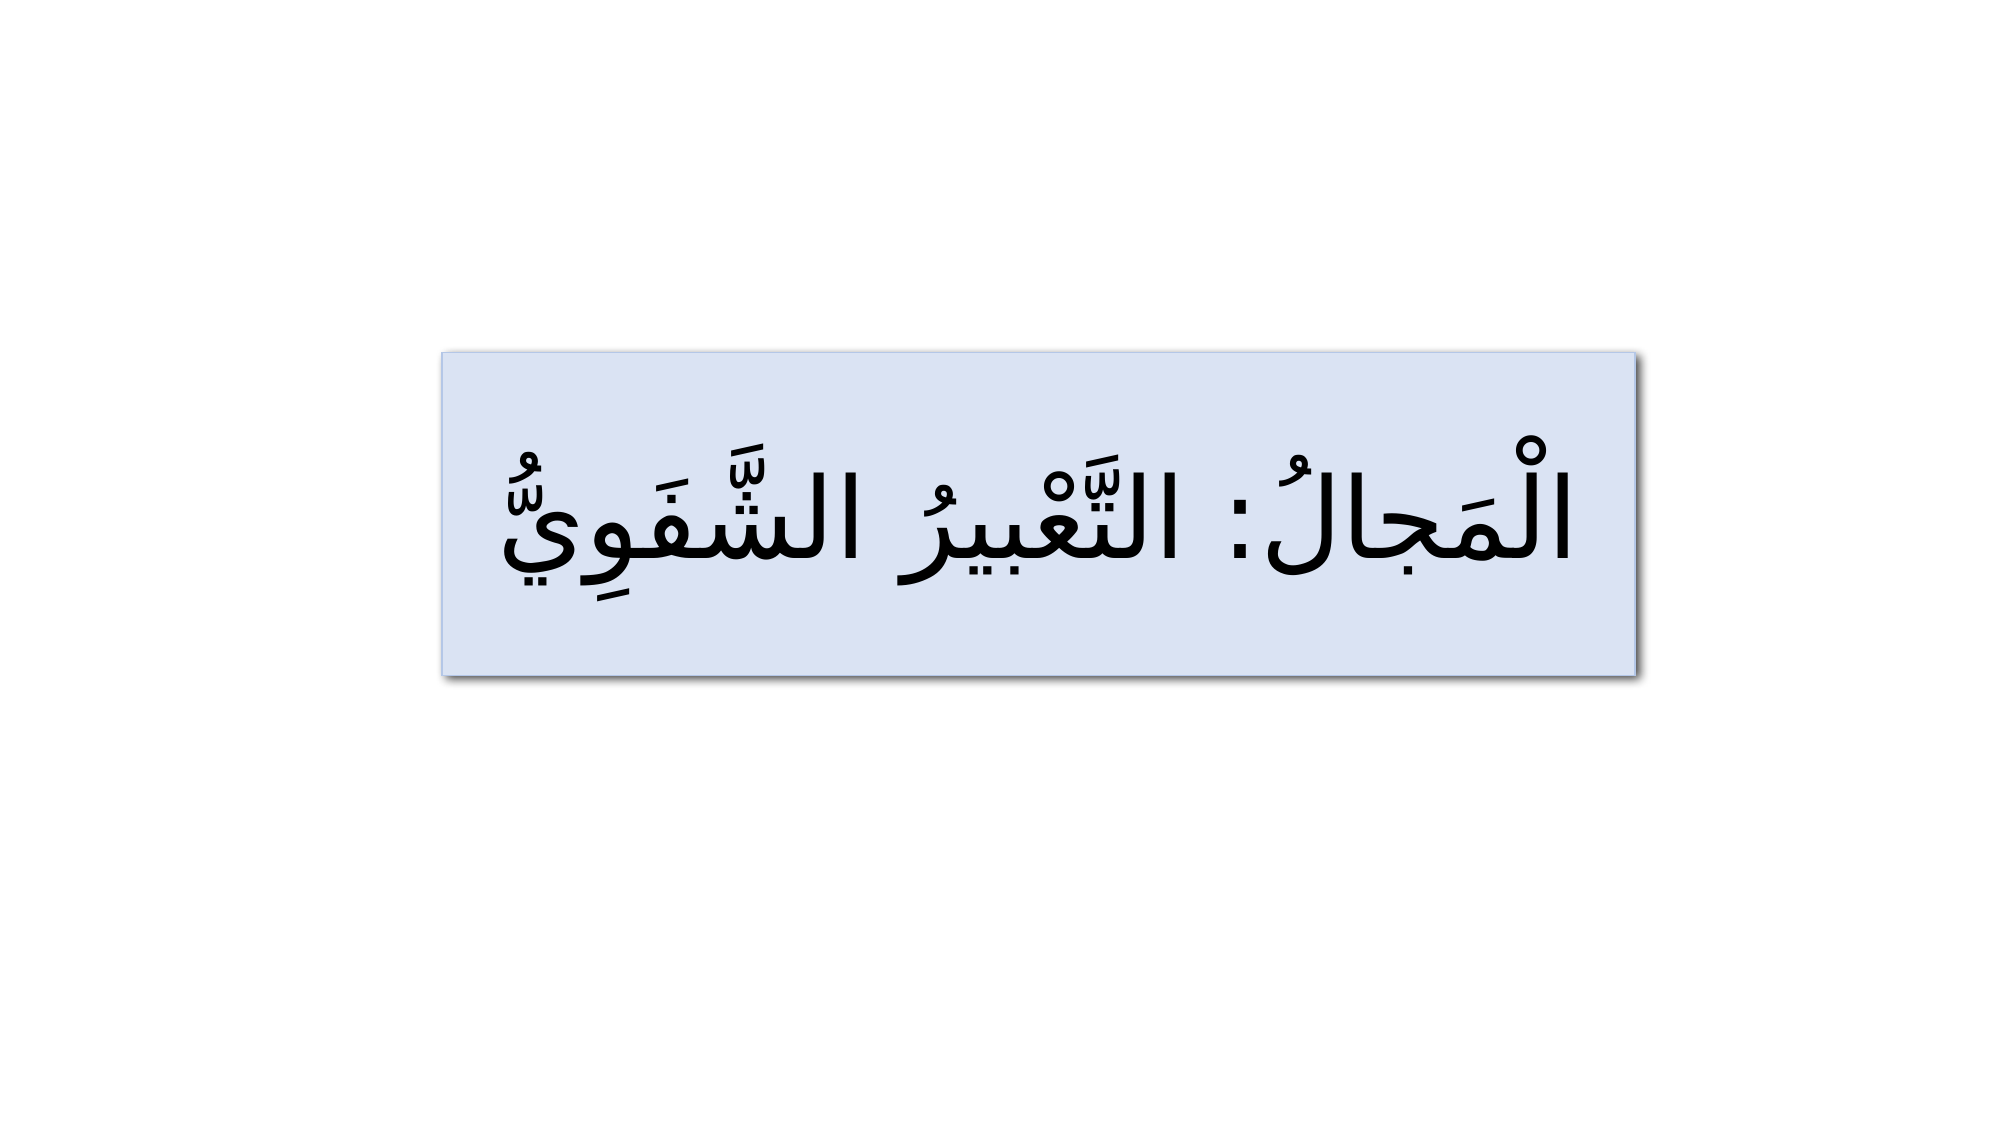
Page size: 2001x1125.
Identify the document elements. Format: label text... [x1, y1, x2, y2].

text_box الْمَجالُ: التَّعْبيرُ الشَّفَوِيُّ [442, 352, 1635, 676]
